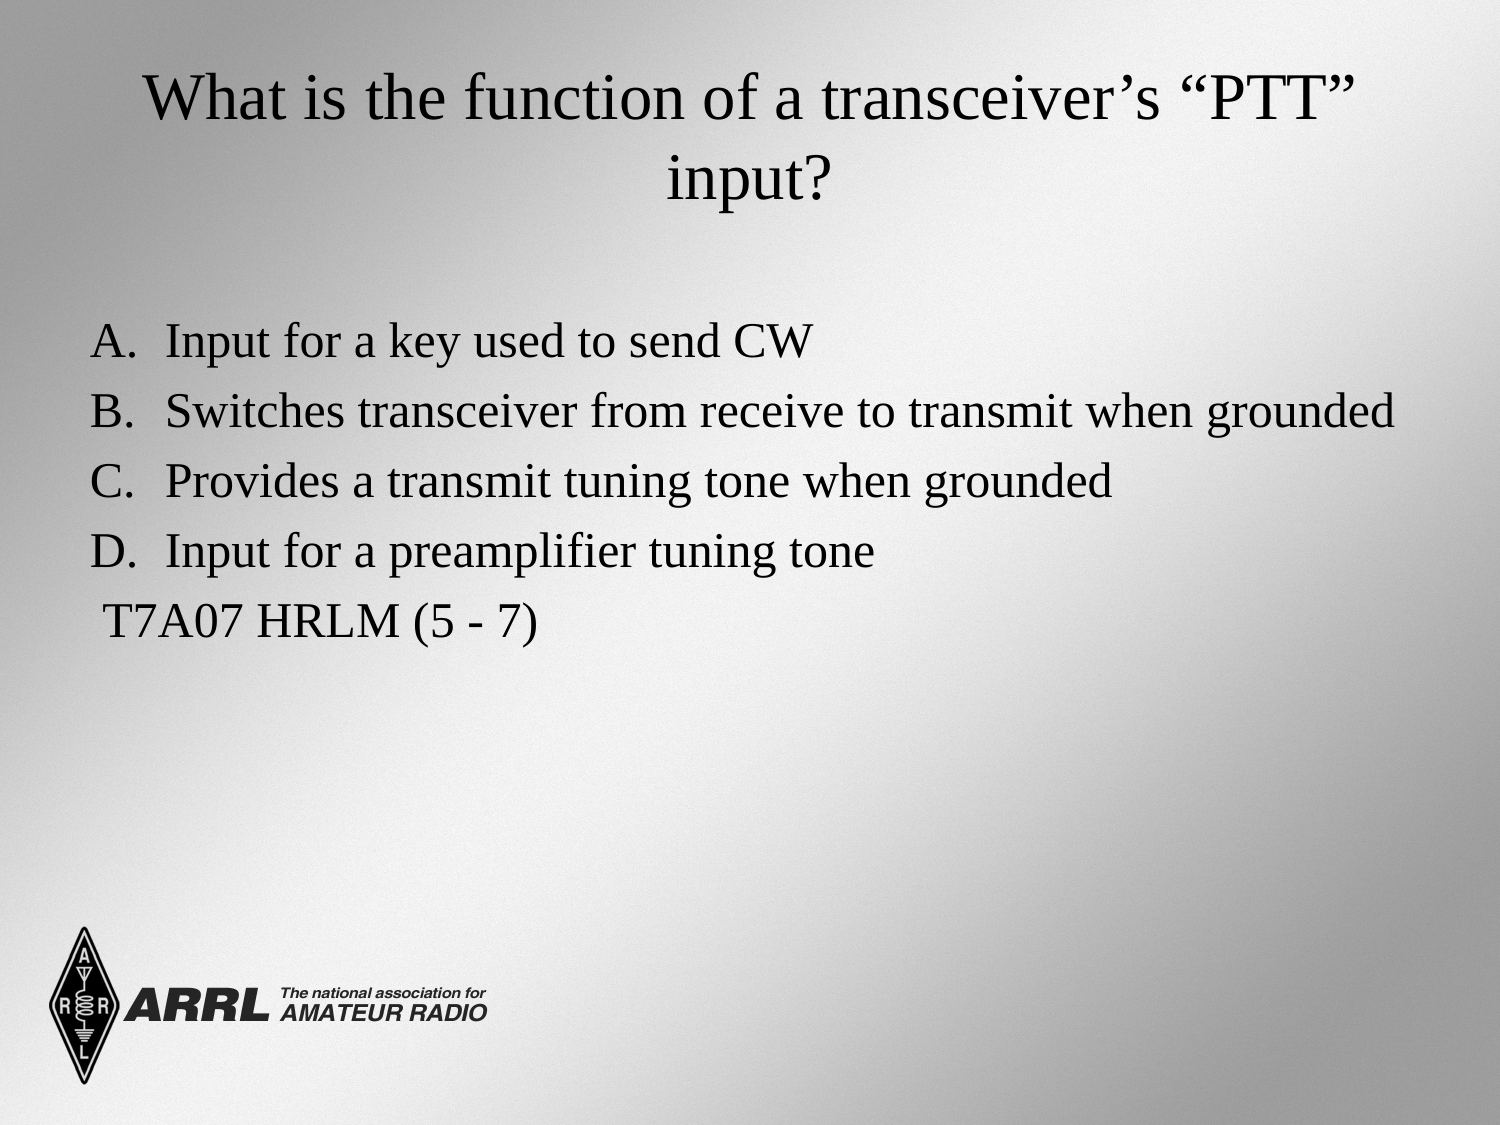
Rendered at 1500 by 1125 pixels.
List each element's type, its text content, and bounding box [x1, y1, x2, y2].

title What is the function of a transceiver’s “PTT” input? [75, 45, 1425, 233]
picture [0, 0, 1500, 1125]
list Input for a key used to send CW Switches transceiver from receive to transmit when grounded Provides a transmit tuning tone when grounded Input for a preamplifier tuning tone T7A07 HRLM (5 - 7) [75, 299, 1425, 1005]
